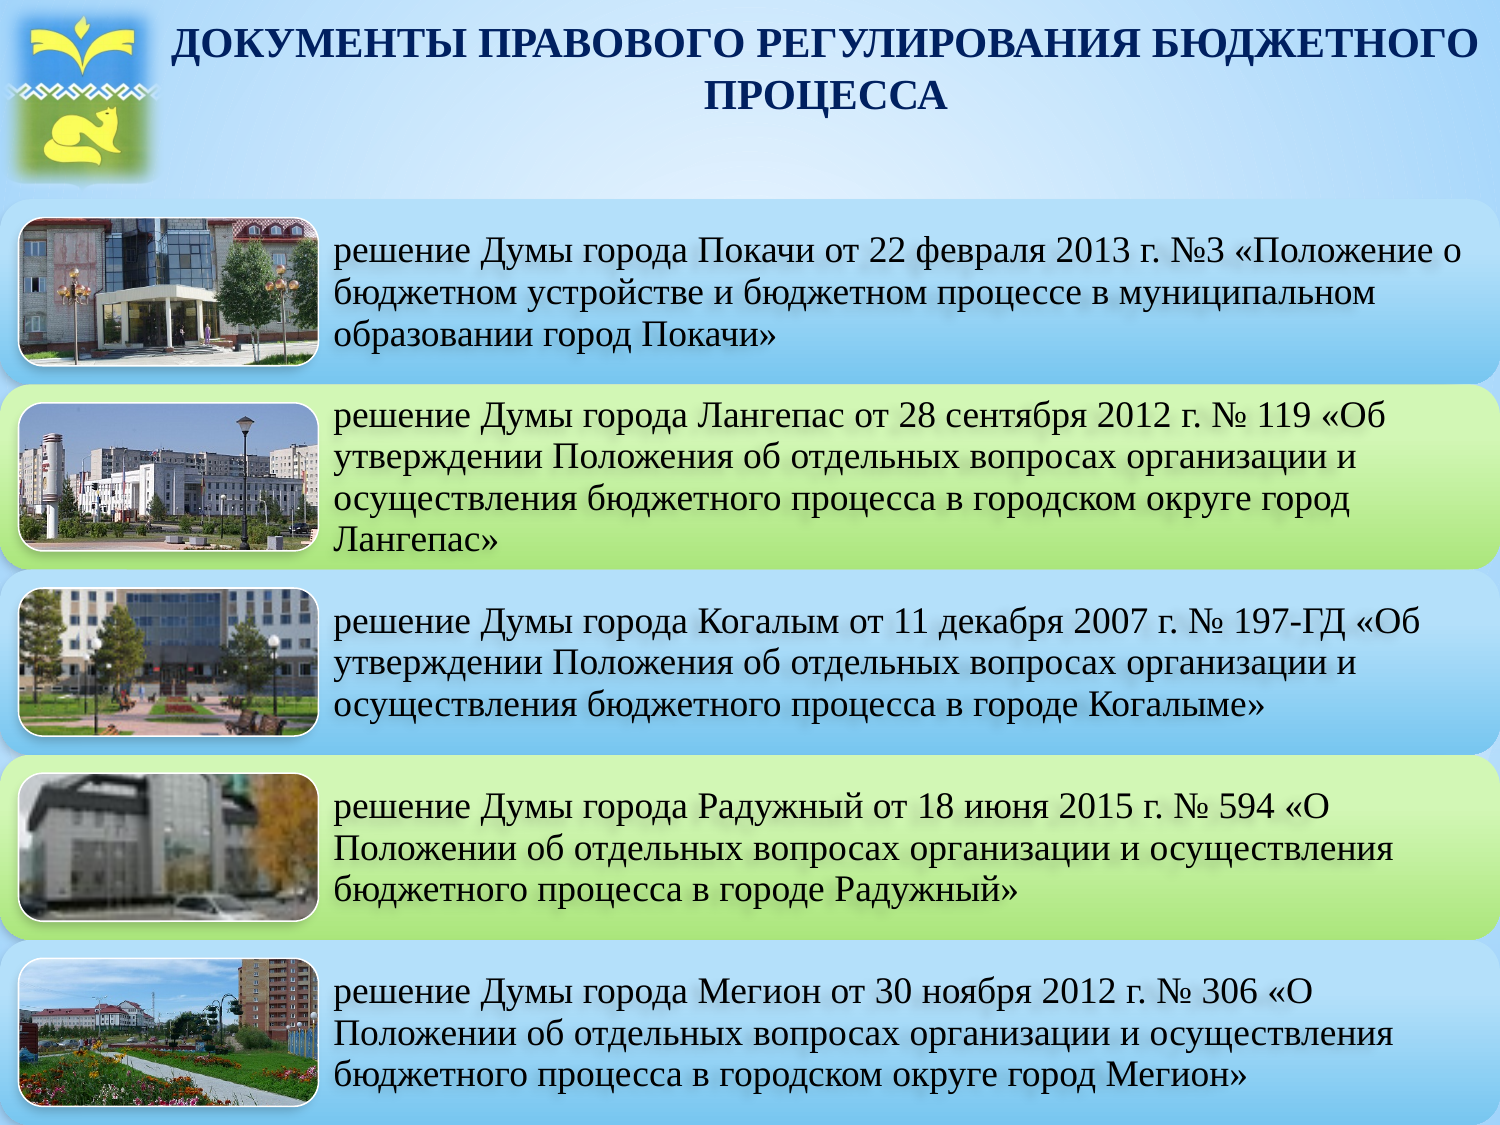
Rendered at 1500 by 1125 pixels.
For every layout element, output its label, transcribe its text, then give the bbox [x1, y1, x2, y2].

picture [0, 0, 165, 194]
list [0, 198, 1500, 1125]
title ДОКУМЕНТЫ ПРАВОВОГО РЕГУЛИРОВАНИЯ БЮДЖЕТНОГО ПРОЦЕССА [168, 7, 1500, 126]
